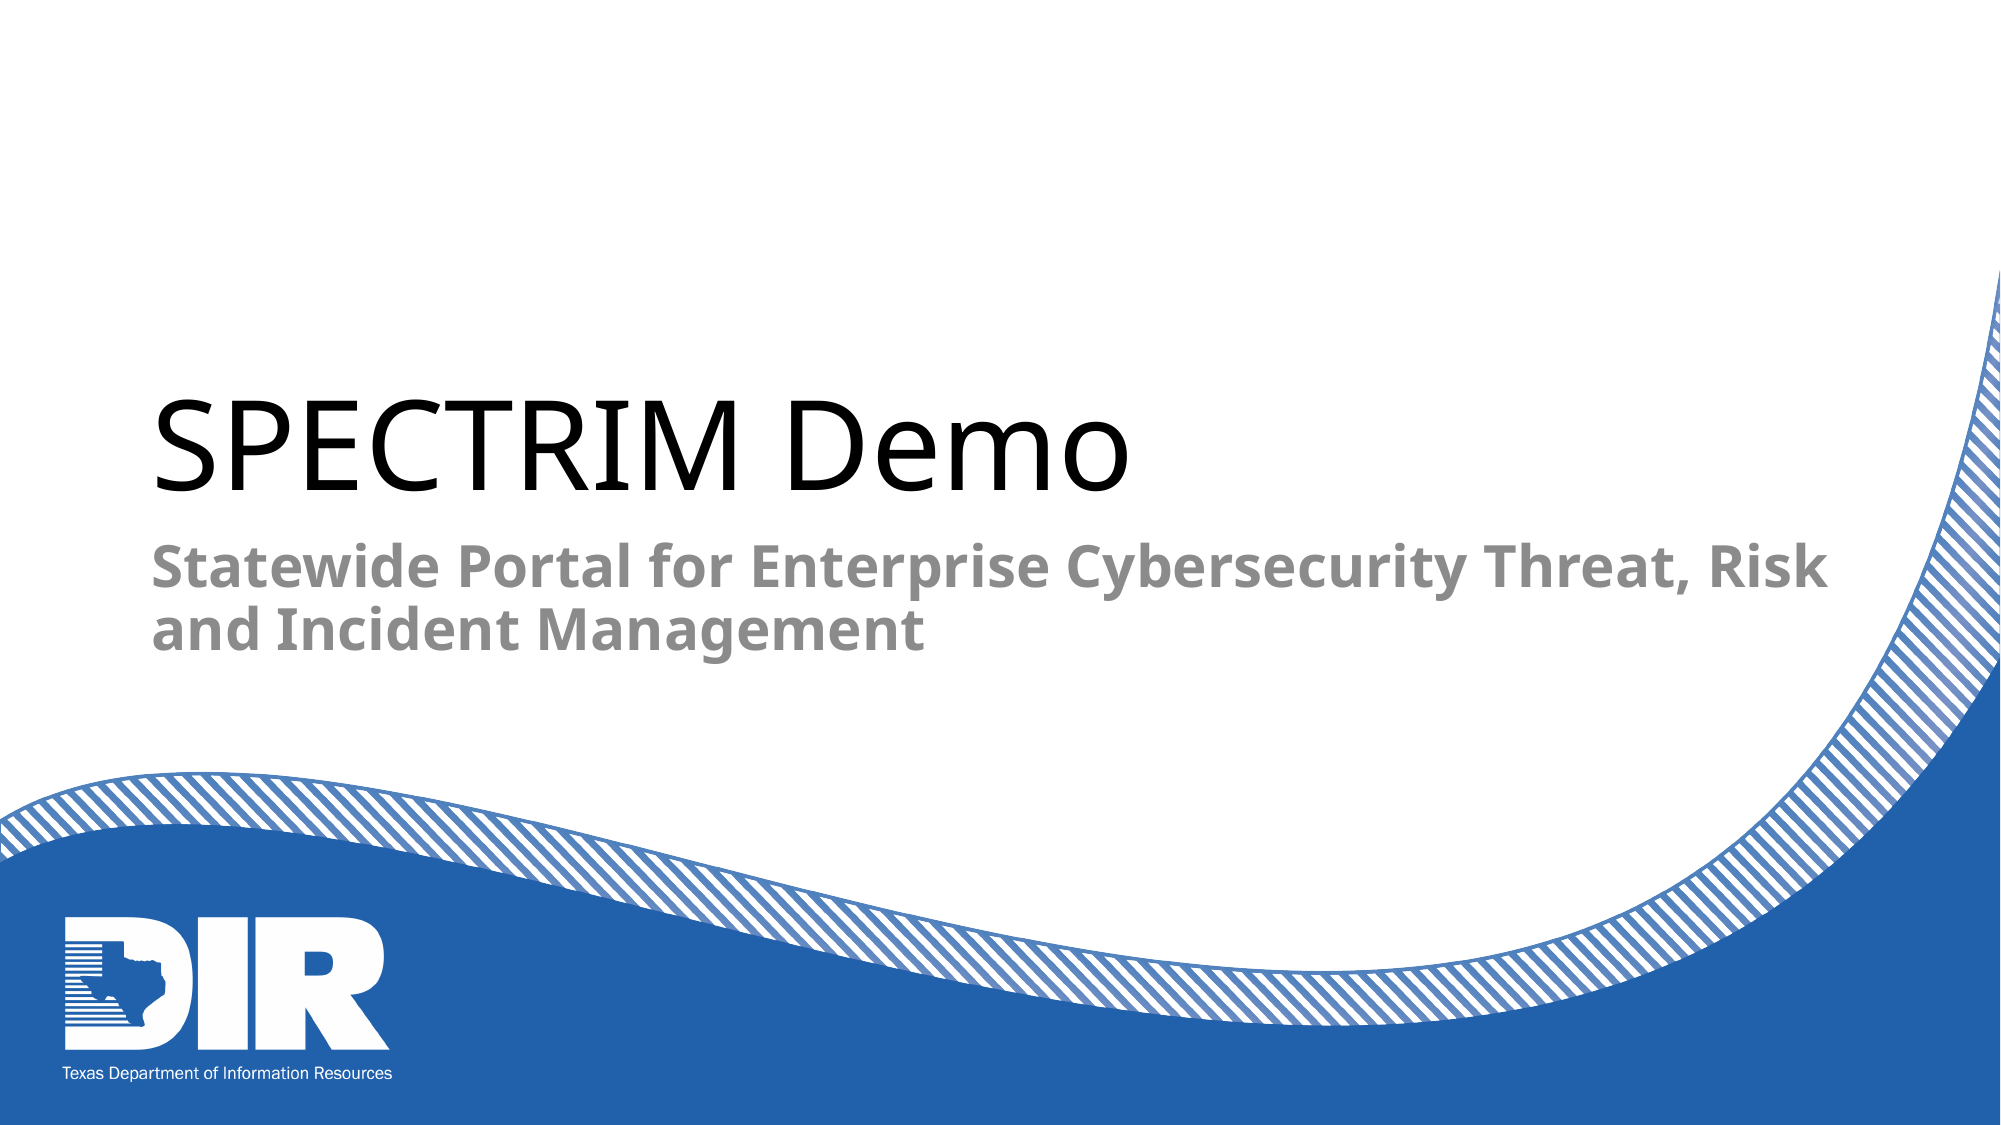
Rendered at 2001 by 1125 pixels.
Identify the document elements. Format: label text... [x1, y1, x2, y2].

title SPECTRIM Demo [136, 57, 1862, 526]
list Statewide Portal for Enterprise Cybersecurity Threat, Risk and Incident Management [136, 529, 1862, 776]
picture [0, 0, 2001, 1125]
